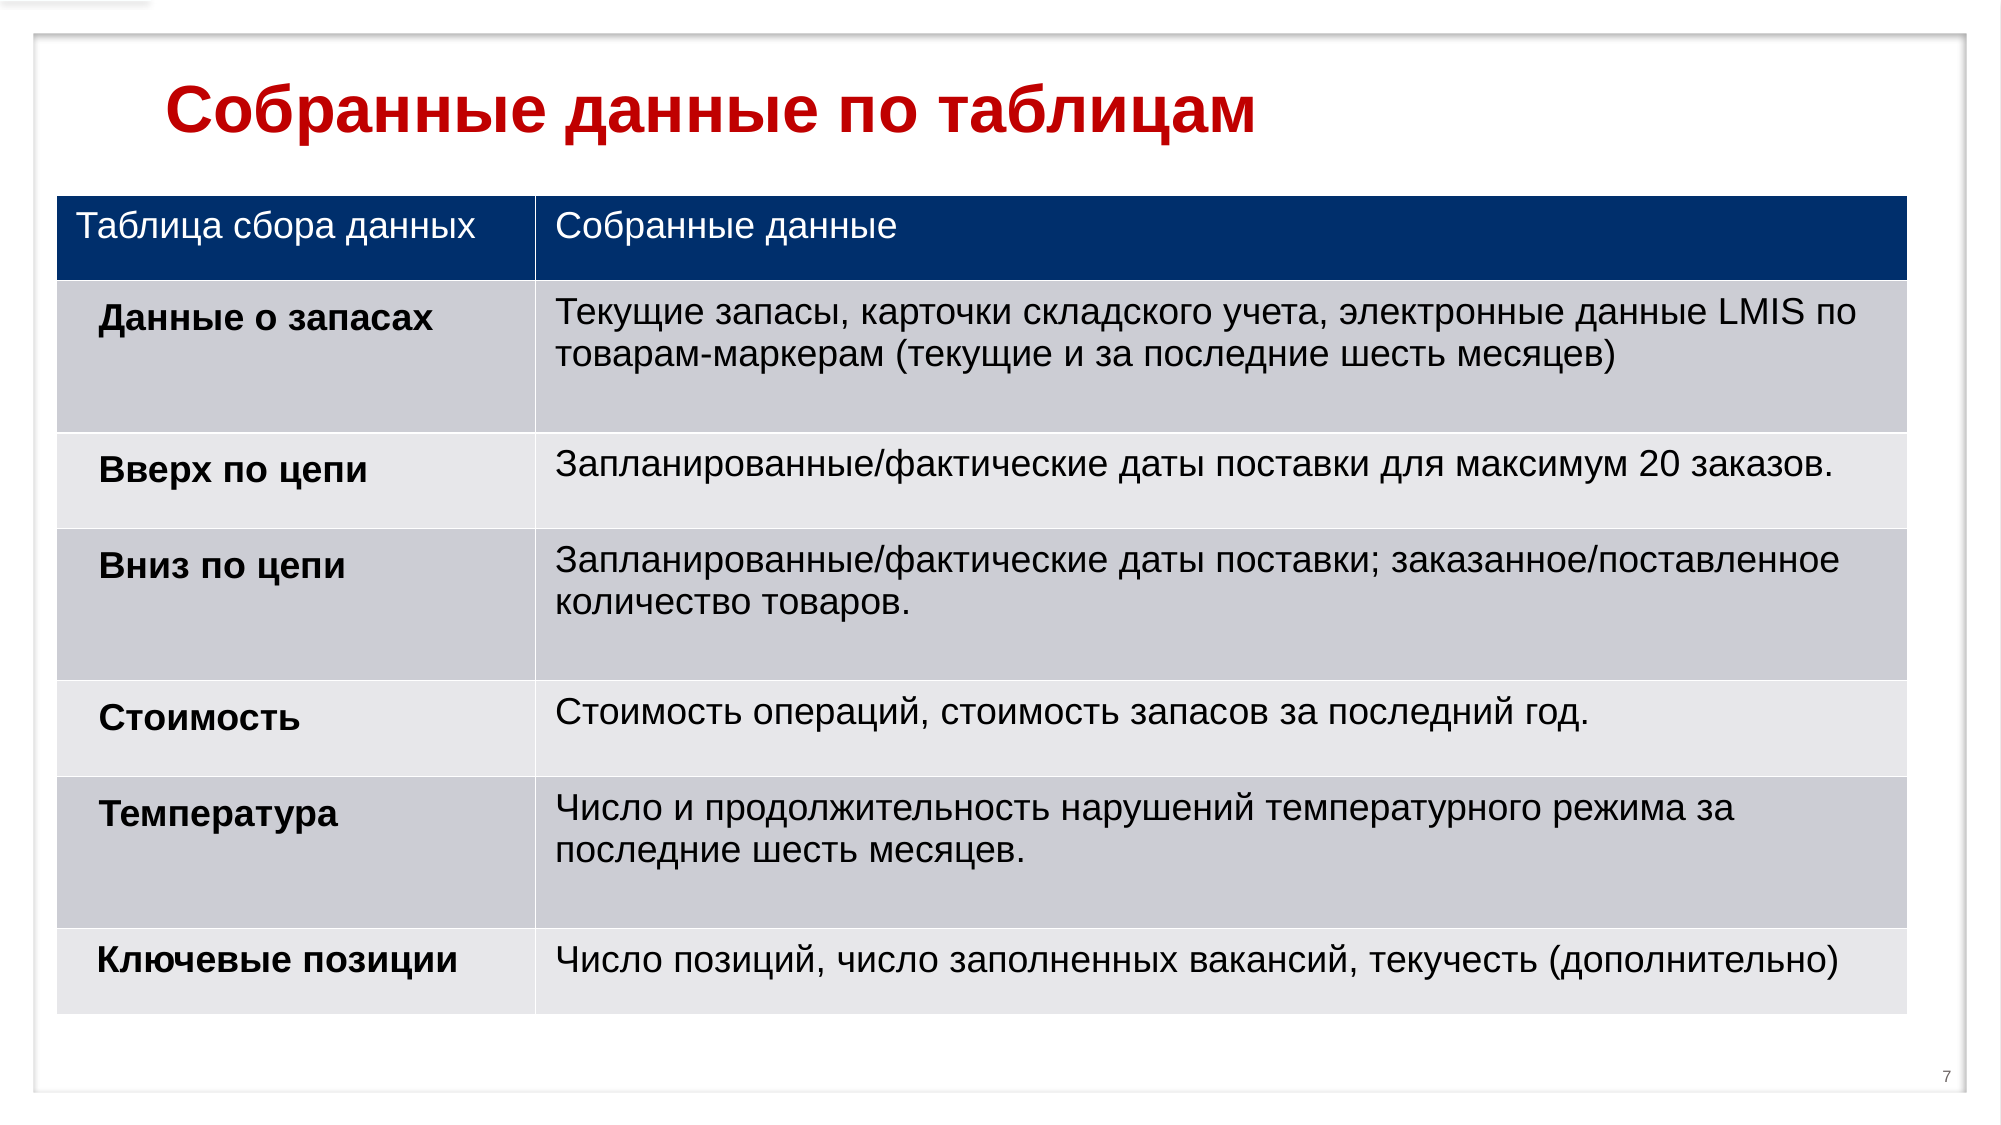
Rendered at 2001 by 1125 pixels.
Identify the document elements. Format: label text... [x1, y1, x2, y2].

slide_number 7 [1500, 1058, 1967, 1094]
table_cell Ключевые позиции [57, 929, 535, 1014]
table_cell Температура [57, 777, 535, 928]
table_header Таблица сбора данных [57, 196, 535, 280]
table_cell Запланированные/фактические даты поставки для максимум 20 заказов. [536, 434, 1907, 528]
table_cell Число и продолжительность нарушений температурного режима за последние шесть месяцев. [536, 777, 1907, 928]
title Собранные данные по таблицам [150, 57, 1850, 154]
table_cell Текущие запасы, карточки складского учета, электронные данные LMIS по товарам-маркерам (текущие и за последние шесть месяцев) [536, 281, 1907, 432]
table_cell Вверх по цепи [57, 434, 535, 528]
table_header Собранные данные [536, 196, 1907, 280]
table_cell Число позиций, число заполненных вакансий, текучесть (дополнительно) [536, 929, 1907, 1014]
table_cell Данные о запасах [57, 281, 535, 432]
table_cell Стоимость операций, стоимость запасов за последний год. [536, 681, 1907, 776]
table_cell Стоимость [57, 681, 535, 776]
table_cell Вниз по цепи [57, 529, 535, 680]
table_cell Запланированные/фактические даты поставки; заказанное/поставленное количество товаров. [536, 529, 1907, 680]
